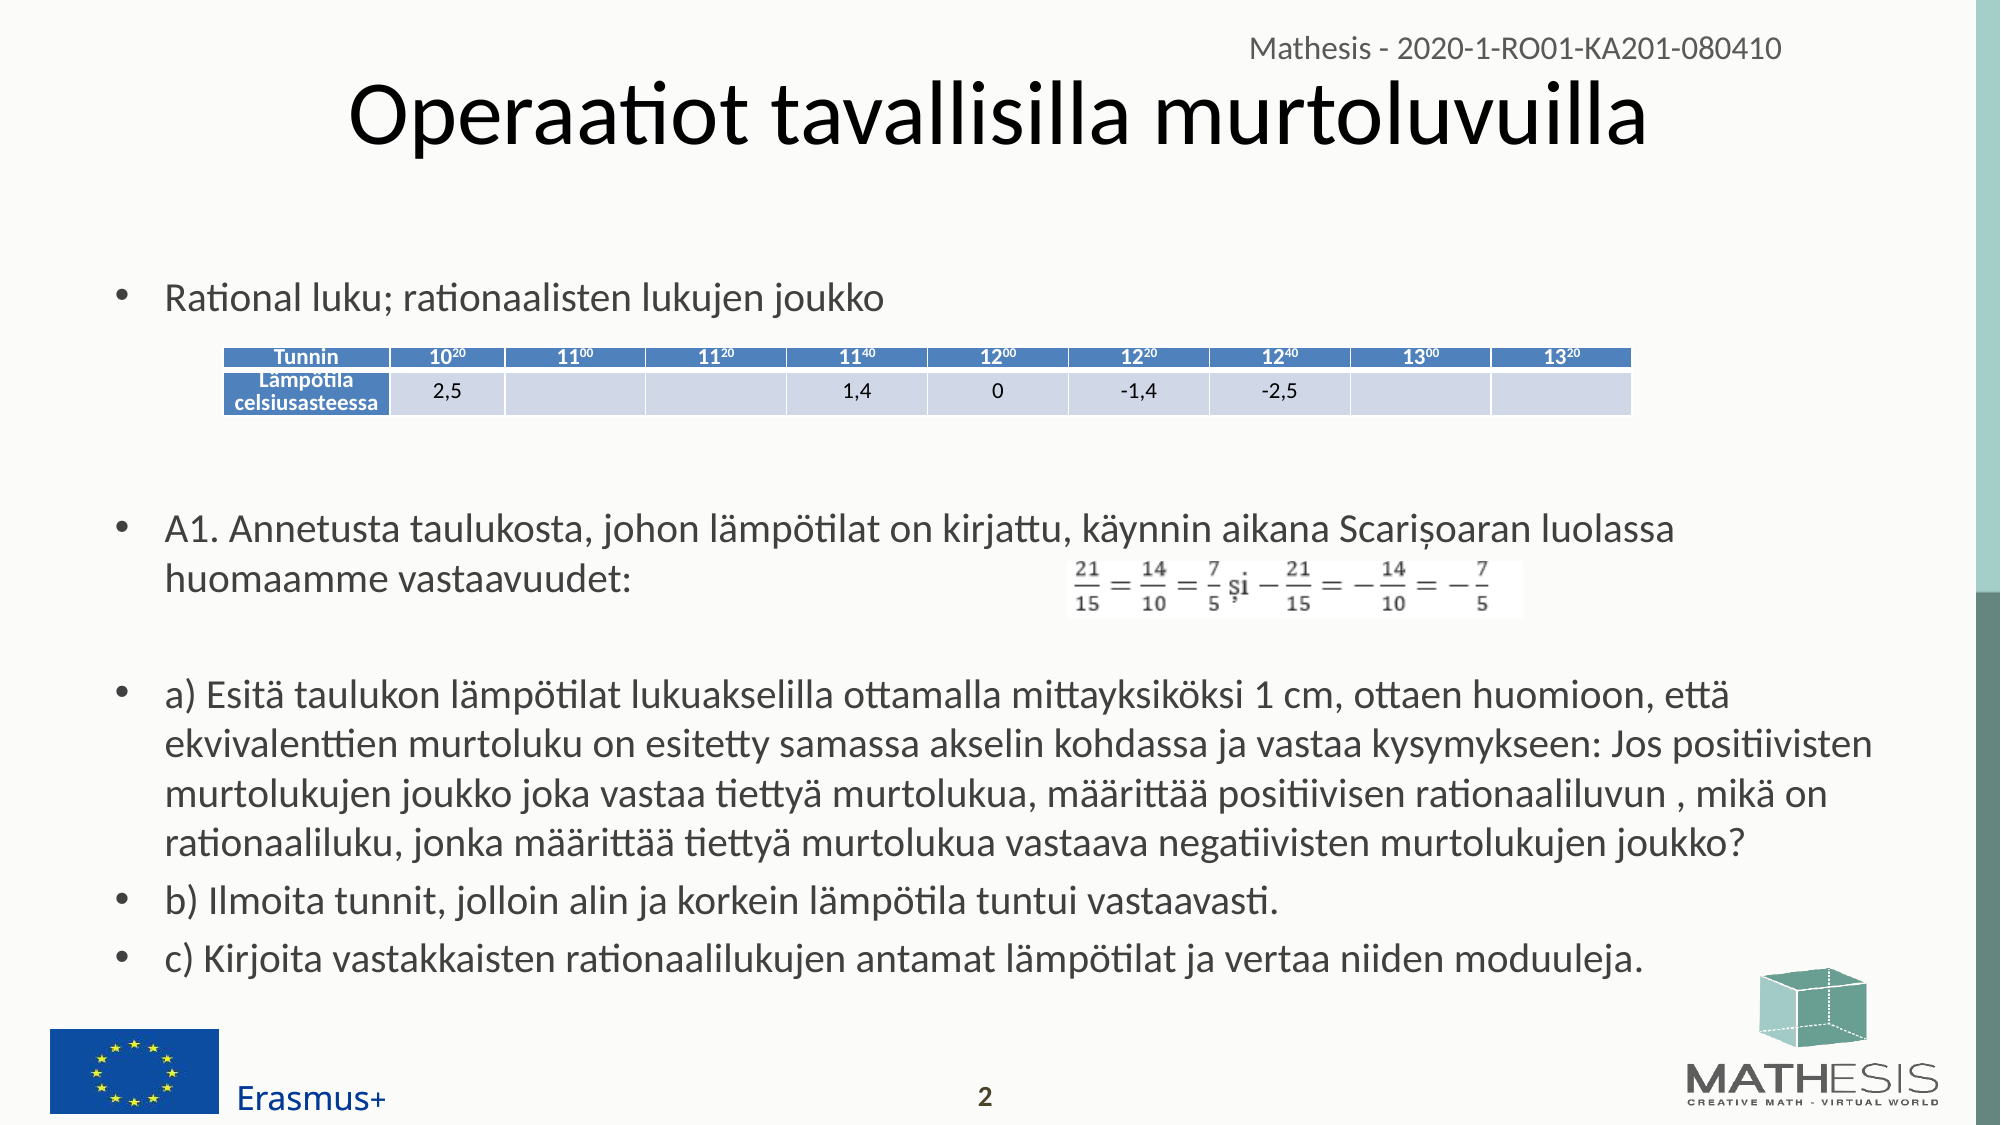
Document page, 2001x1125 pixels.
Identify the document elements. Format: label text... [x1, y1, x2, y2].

list Rational luku; rationaalisten lukujen joukko A1. Annetusta taulukosta, johon lämpötilat on kirjattu, käynnin aikana Scarișoaran luolassa huomaamme vastaavuudet: a) Esitä taulukon lämpötilat lukuakselilla ottamalla mittayksiköksi 1 cm, ottaen huomioon, että ekvivalenttien murtoluku on esitetty samassa akselin kohdassa ja vastaa kysymykseen: Jos positiivisten murtolukujen joukko joka vastaa tiettyä murtolukua, määrittää positiivisen rationaaliluvun , mikä on rationaaliluku, jonka määrittää tiettyä murtolukua vastaava negatiivisten murtolukujen joukko? b) Ilmoita tunnit, jolloin alin ja korkein lämpötila tuntui vastaavasti. c) Kirjoita vastakkaisten rationaalilukujen antamat lämpötilat ja vertaa niiden moduuleja. [99, 262, 1900, 1005]
picture [1067, 561, 1523, 619]
picture [50, 1029, 219, 1114]
title Operaatiot tavallisilla murtoluvuilla [99, 45, 1900, 233]
